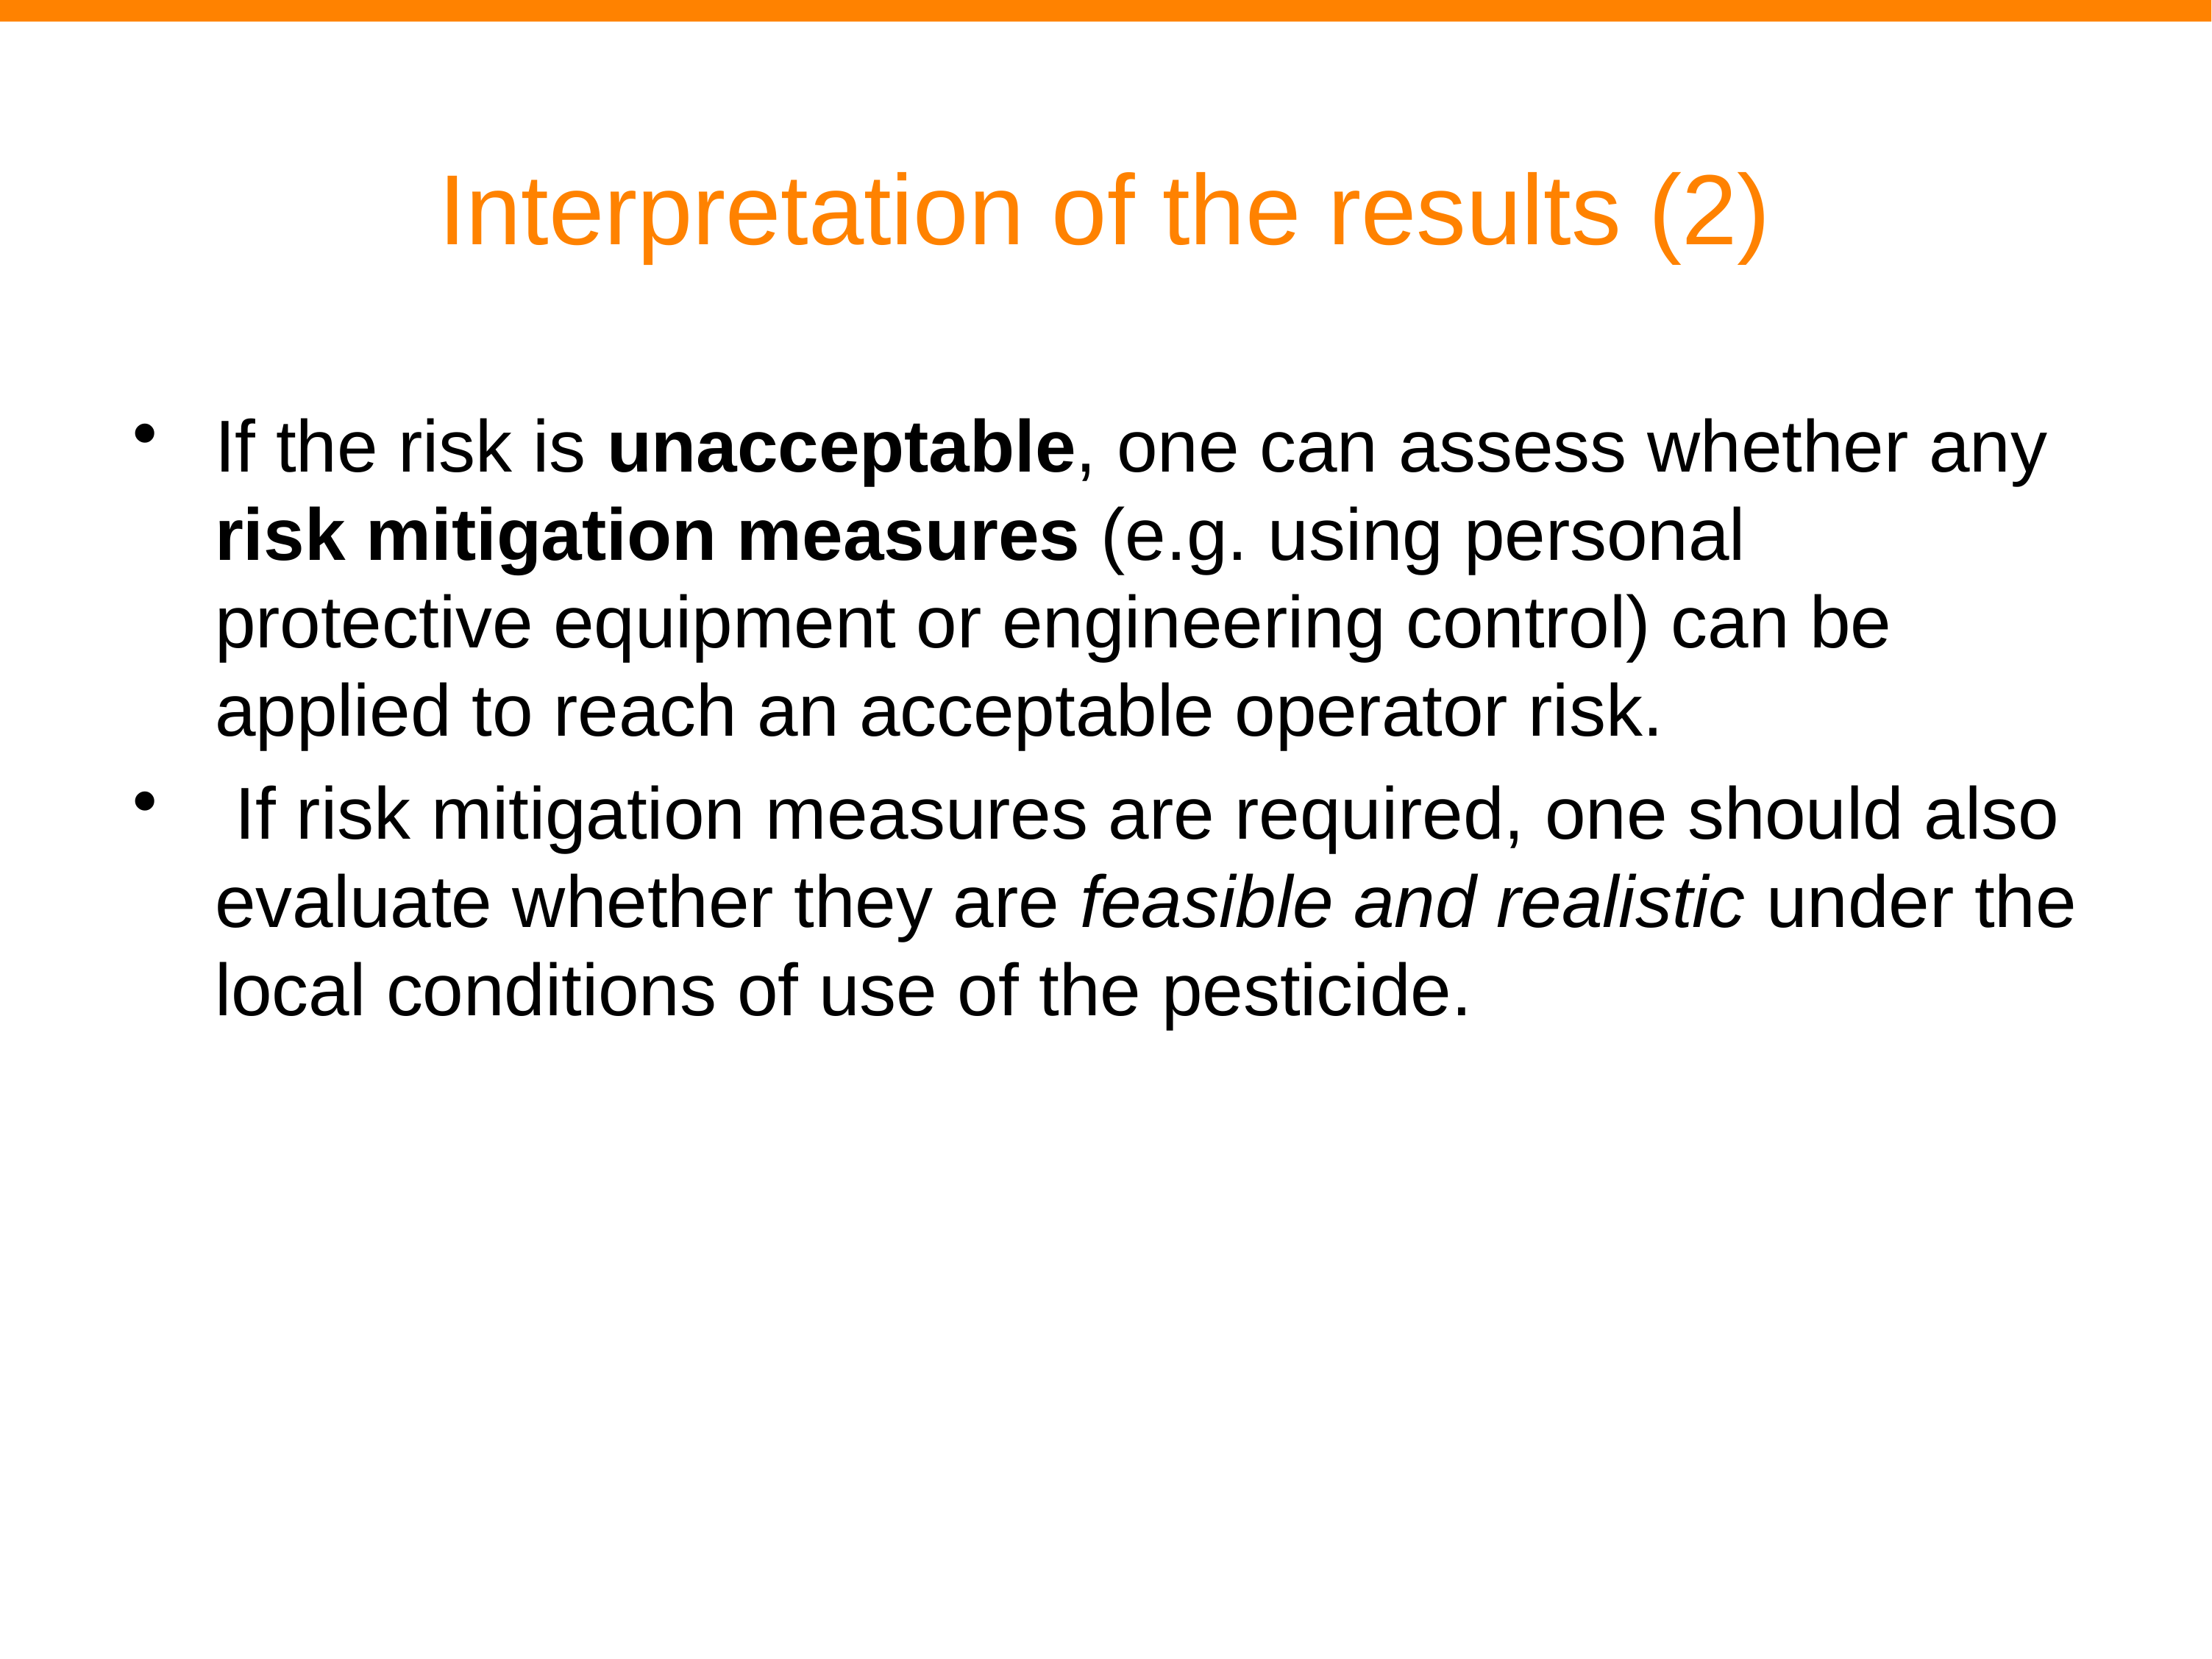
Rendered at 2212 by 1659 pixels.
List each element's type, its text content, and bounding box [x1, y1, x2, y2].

list If the risk is unacceptable, one can assess whether any risk mitigation measures (e.g. using personal protective equipment or engineering control) can be applied to reach an acceptable operator risk. If risk mitigation measures are required, one should also evaluate whether they are feasible and realistic under the local conditions of use of the pesticide. [110, 387, 2101, 1482]
title Interpretation of the results (2) [110, 66, 2101, 344]
